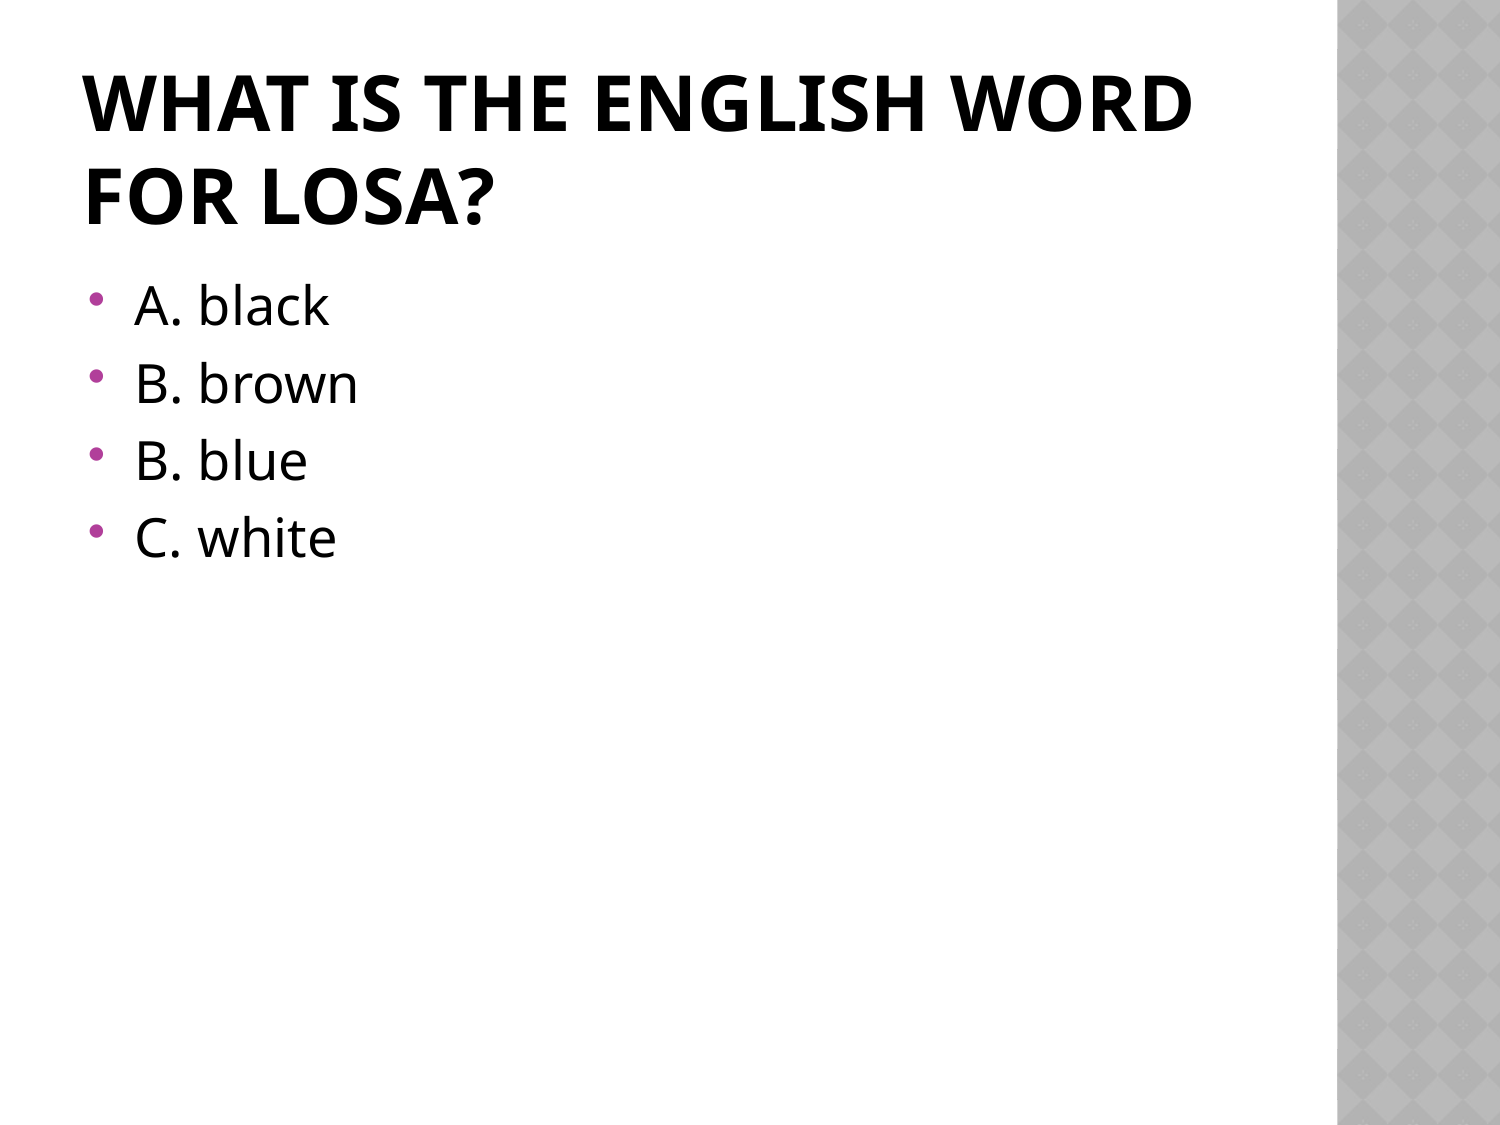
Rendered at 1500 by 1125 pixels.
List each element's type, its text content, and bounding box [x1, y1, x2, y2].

list A. black B. brown B. blue C. white [75, 264, 1263, 1059]
title What is the english word for losa? [75, 52, 1263, 240]
